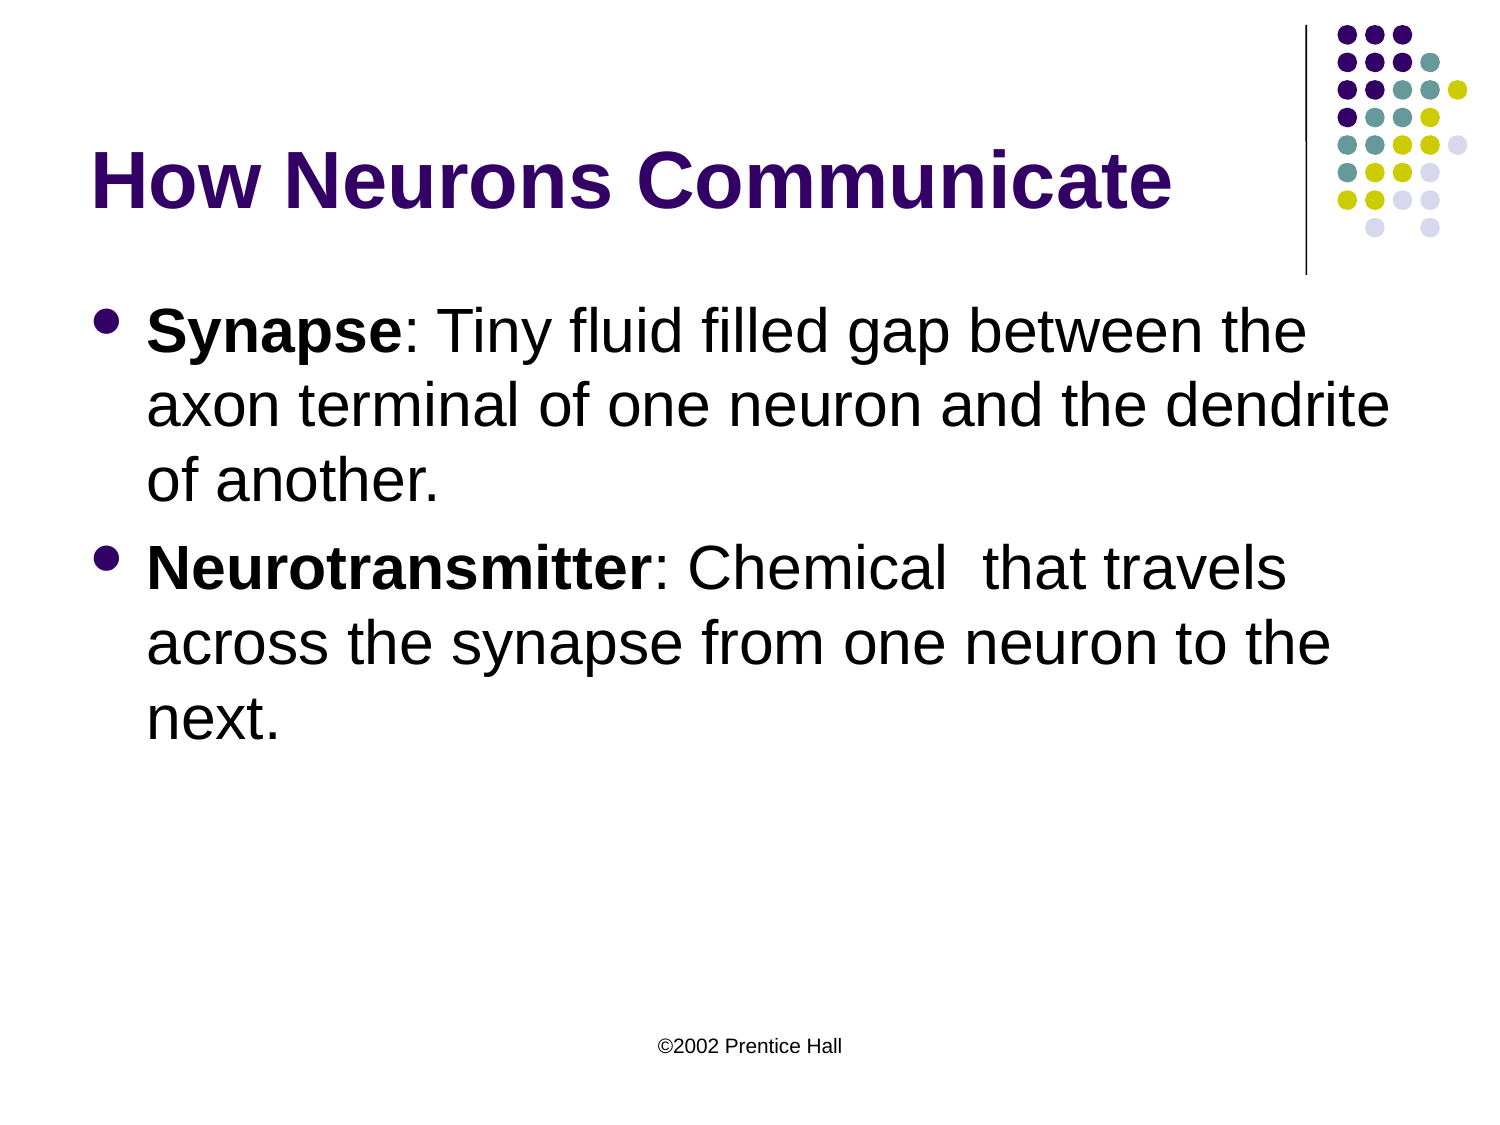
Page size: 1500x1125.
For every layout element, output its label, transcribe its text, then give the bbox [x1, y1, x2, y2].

footer ©2002 Prentice Hall [512, 1025, 988, 1100]
list Synapse: Tiny fluid filled gap between the axon terminal of one neuron and the dendrite of another. Neurotransmitter: Chemical that travels across the synapse from one neuron to the next. [75, 282, 1425, 1006]
title How Neurons Communicate [75, 20, 1313, 233]
